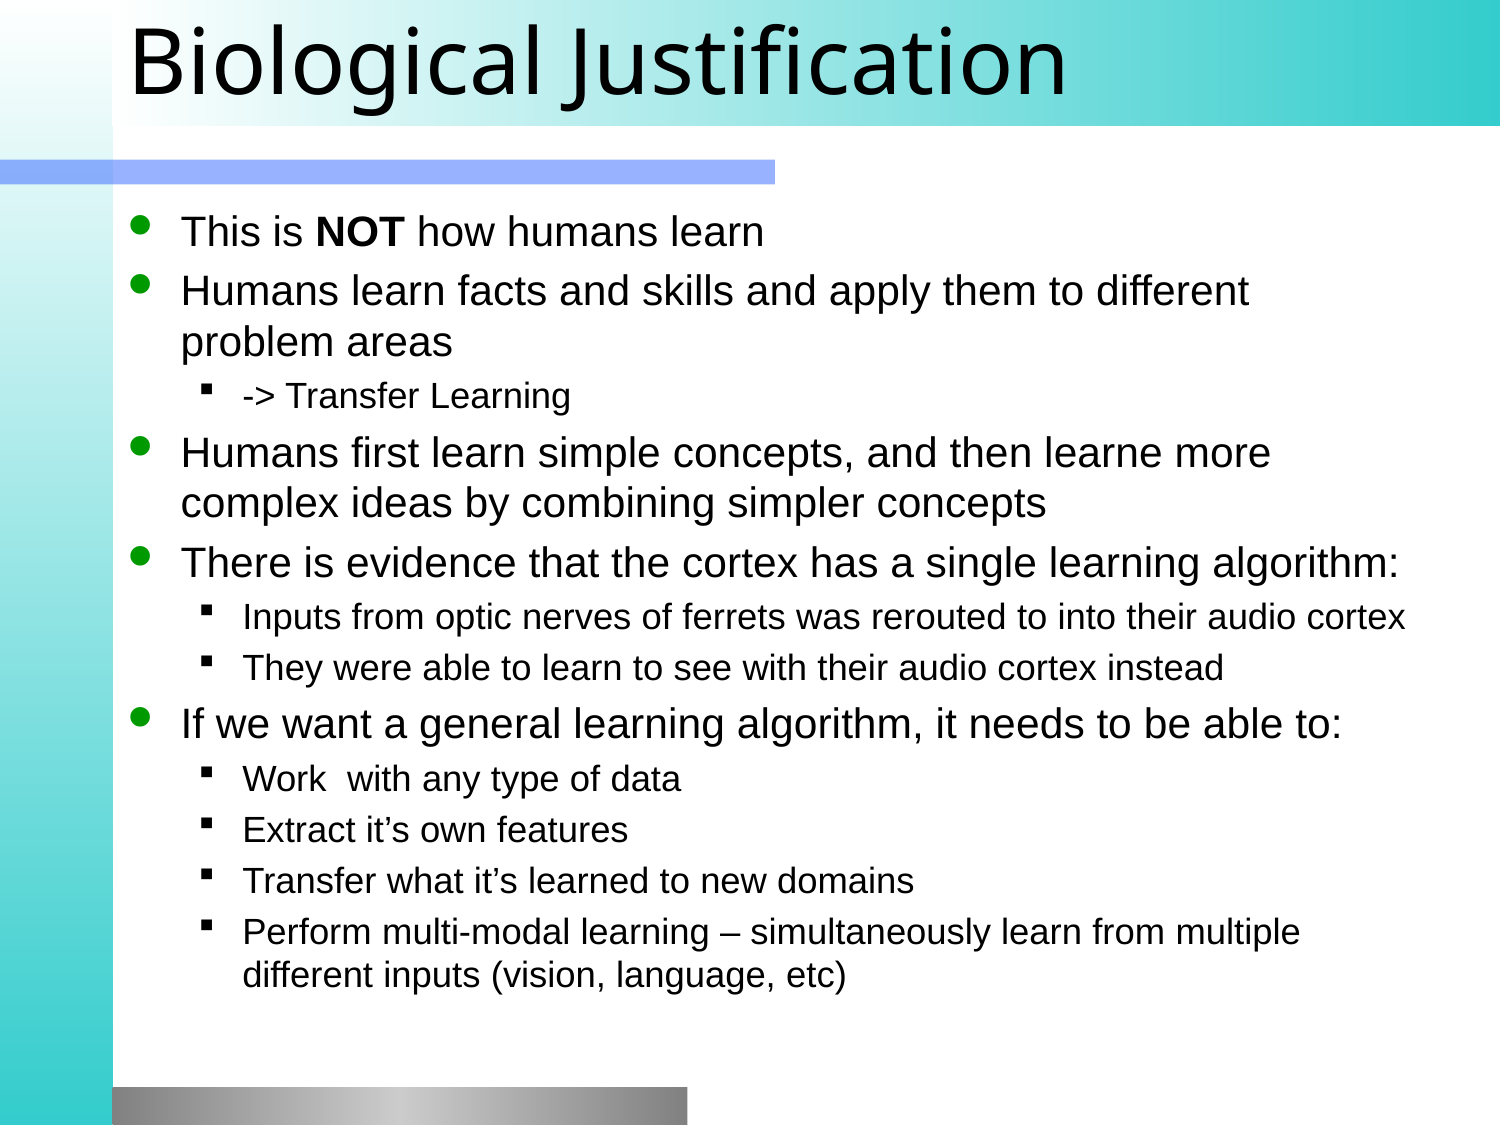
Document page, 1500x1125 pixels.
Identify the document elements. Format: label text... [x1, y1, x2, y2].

title Biological Justification [112, 0, 1500, 121]
list This is NOT how humans learn Humans learn facts and skills and apply them to different problem areas -> Transfer Learning Humans first learn simple concepts, and then learne more complex ideas by combining simpler concepts There is evidence that the cortex has a single learning algorithm: Inputs from optic nerves of ferrets was rerouted to into their audio cortex They were able to learn to see with their audio cortex instead If we want a general learning algorithm, it needs to be able to: Work with any type of data Extract it’s own features Transfer what it’s learned to new domains Perform multi-modal learning – simultaneously learn from multiple different inputs (vision, language, etc) [112, 196, 1426, 1095]
